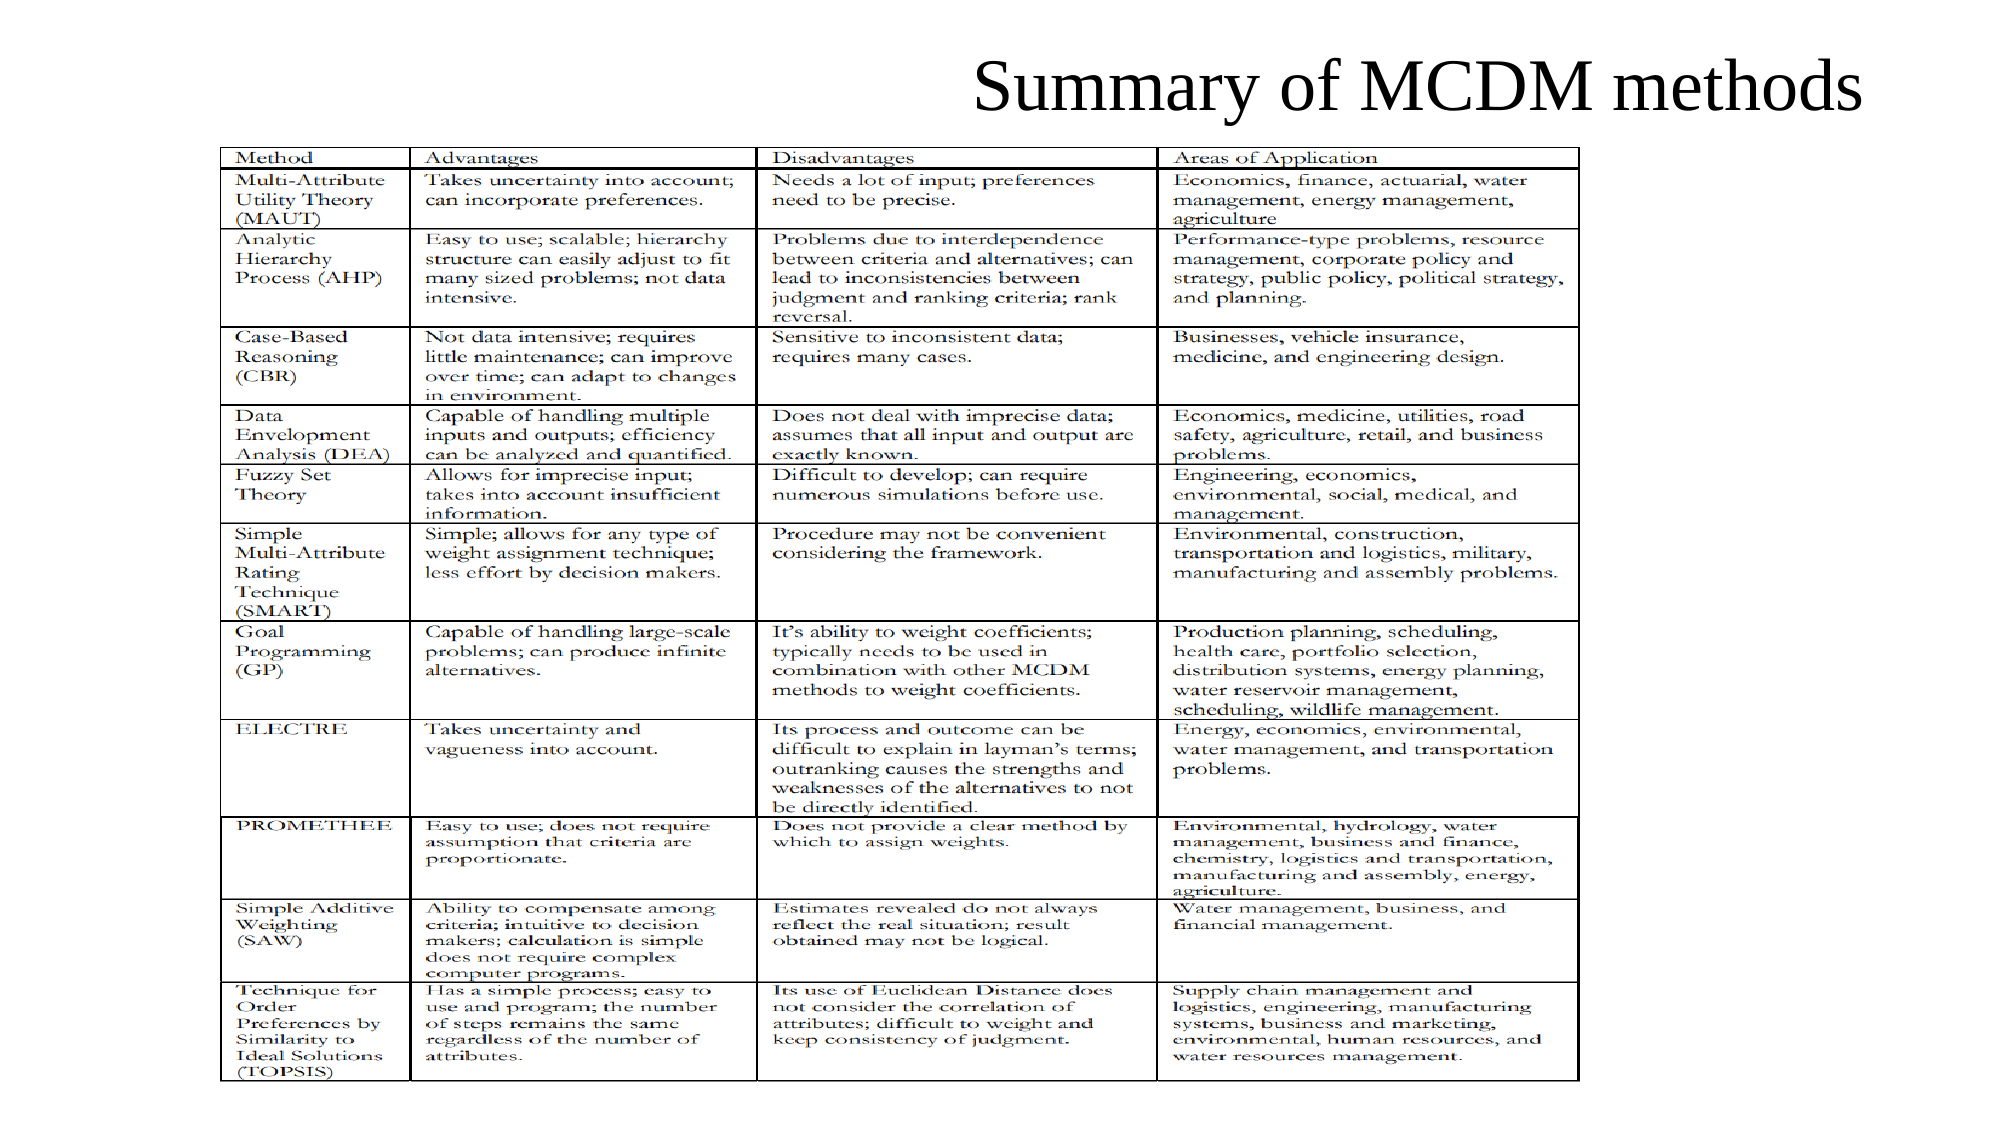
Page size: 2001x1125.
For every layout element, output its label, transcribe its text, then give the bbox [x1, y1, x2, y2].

title Summary of MCDM methods [879, 37, 1959, 135]
picture [220, 147, 1580, 816]
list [220, 816, 1580, 1082]
